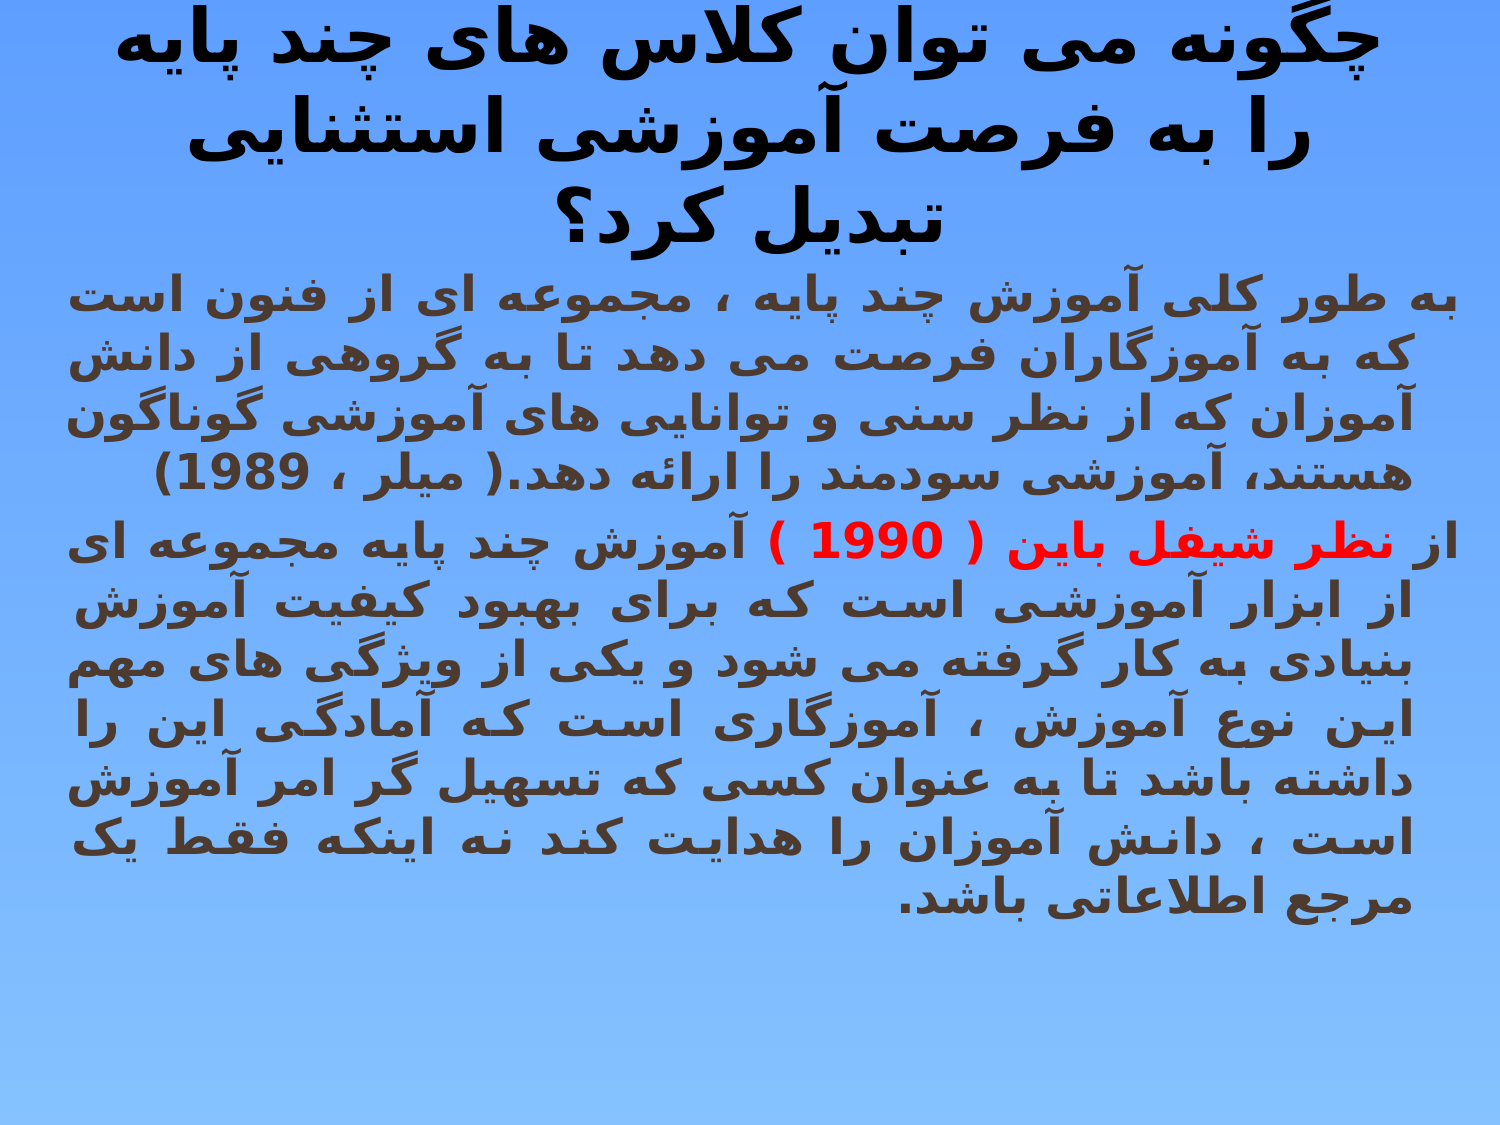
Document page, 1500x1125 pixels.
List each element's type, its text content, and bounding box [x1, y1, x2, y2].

title چگونه می توان کلاس های چند پایه را به فرصت آموزشی استثنایی تبدیل کرد؟ [75, 32, 1425, 213]
list به طور کلی آموزش چند پایه ، مجموعه ای از فنون است که به آموزگاران فرصت می دهد تا به گروهی از دانش آموزان که از نظر سنی و توانایی های آموزشی گوناگون هستند، آموزشی سودمند را ارائه دهد.( میلر ، 1989) از نظر شیفل باین ( 1990 ) آموزش چند پایه مجموعه ای از ابزار آموزشی است که برای بهبود کیفیت آموزش بنیادی به کار گرفته می شود و یکی از ویژگی های مهم این نوع آموزش ، آموزگاری است که آمادگی این را داشته باشد تا به عنوان کسی که تسهیل گر امر آموزش است ، دانش آموزان را هدایت کند نه اینکه فقط یک مرجع اطلاعاتی باشد. [50, 254, 1475, 998]
